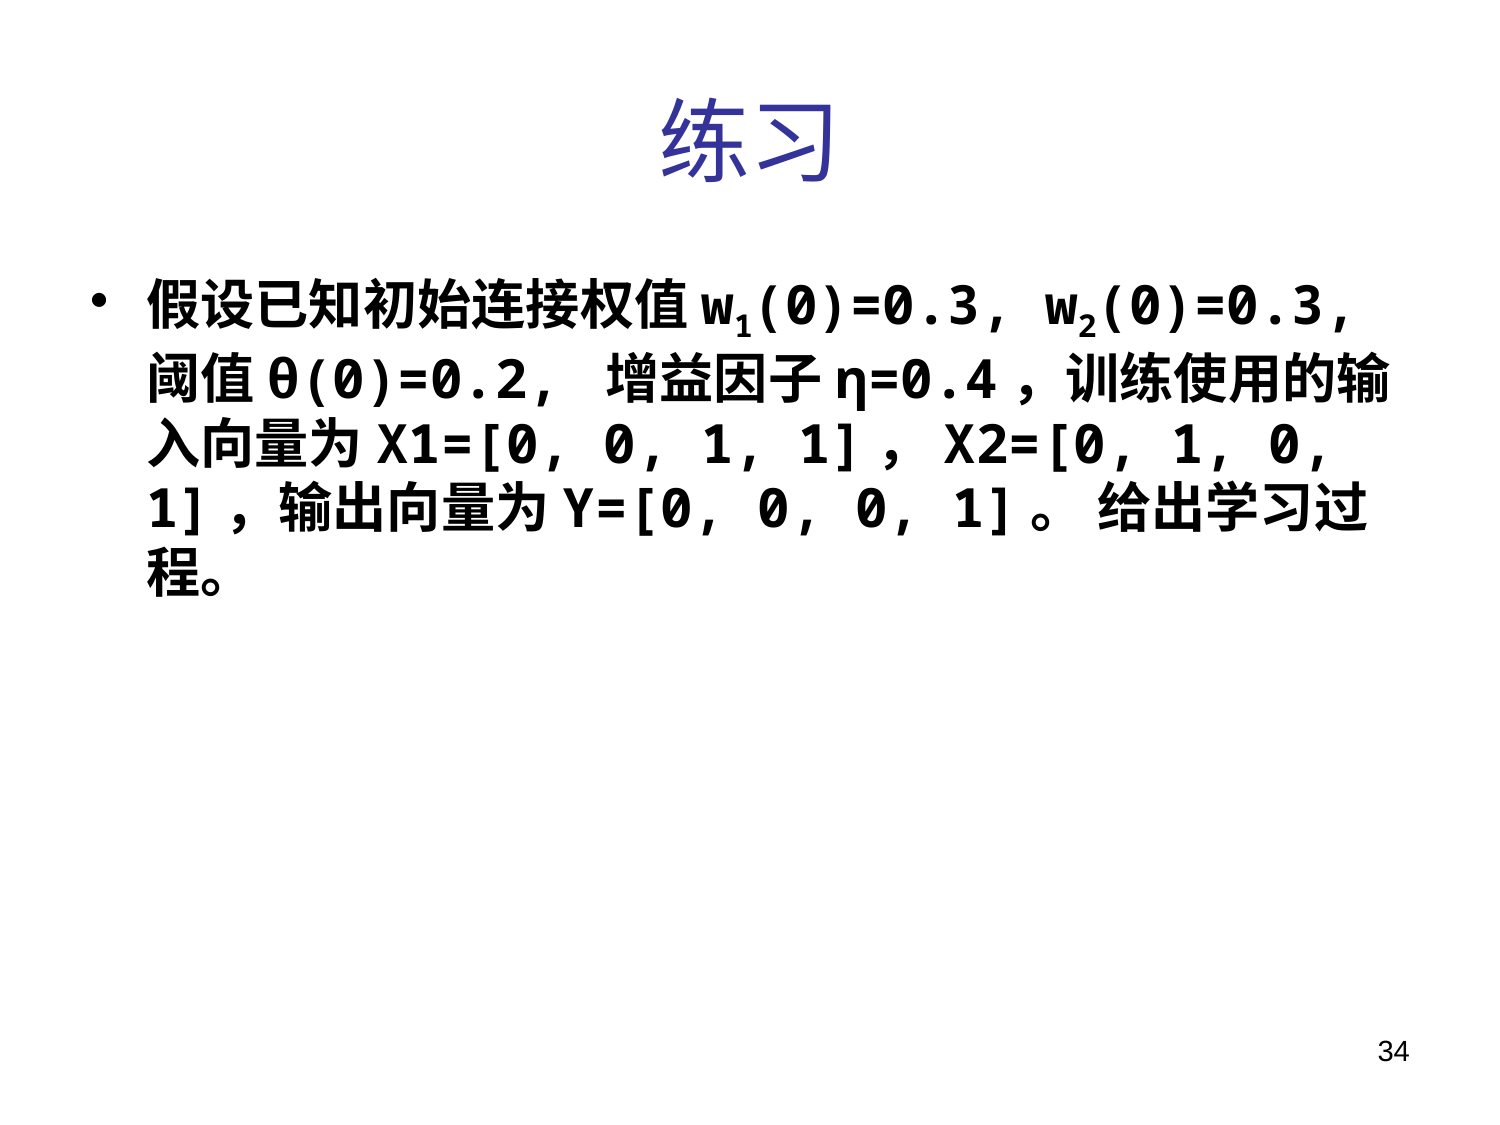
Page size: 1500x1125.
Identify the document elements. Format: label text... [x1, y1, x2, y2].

slide_number 34 [1074, 1024, 1425, 1103]
title 练习 [75, 45, 1425, 233]
list 假设已知初始连接权值w1(0)=0.3, w2(0)=0.3, 阈值θ(0)=0.2, 增益因子η=0.4，训练使用的输入向量为X1=[0, 0, 1, 1]，X2=[0, 1, 0, 1]，输出向量为Y=[0, 0, 0, 1]。 给出学习过程。 [75, 262, 1425, 1005]
